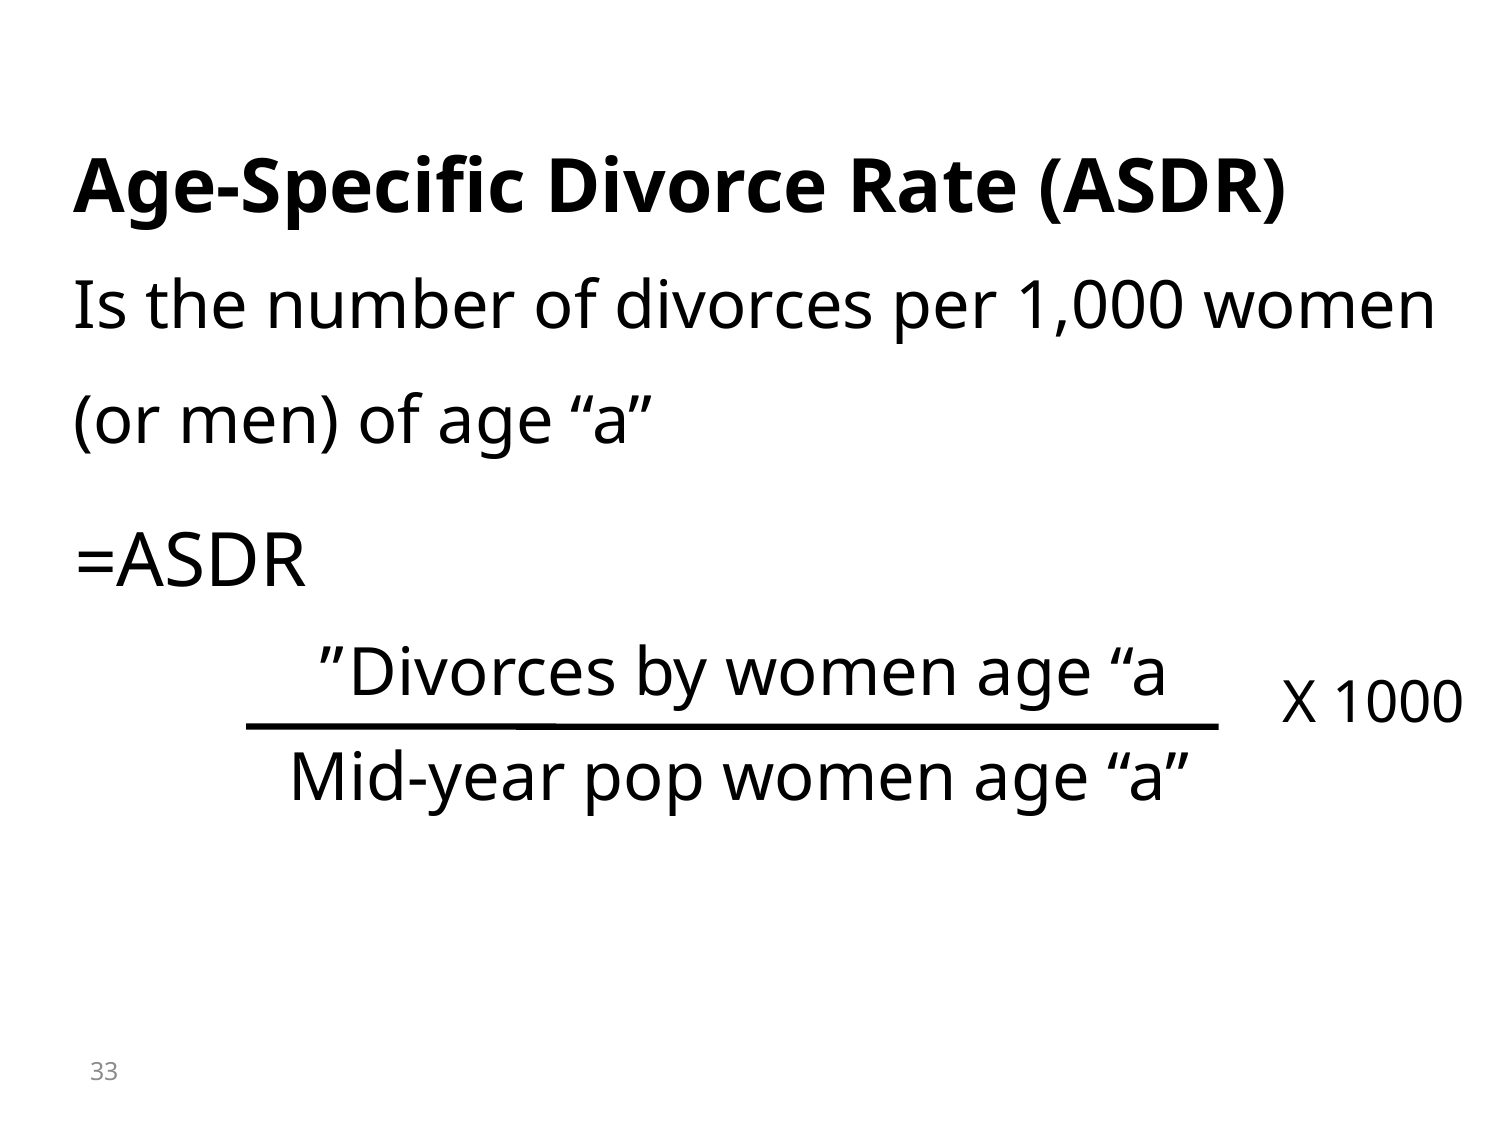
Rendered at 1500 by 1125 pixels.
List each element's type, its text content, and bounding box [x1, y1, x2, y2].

slide_number 33 [75, 1042, 425, 1103]
text_box ASDR= [60, 503, 322, 609]
text_box Divorces by women age “a” [300, 621, 1185, 716]
text_box Age-Specific Divorce Rate (ASDR) Is the number of divorces per 1,000 women (or men) of age “a” [58, 105, 1500, 464]
text_box X 1000 [1267, 656, 1480, 741]
text_box Mid-year pop women age “a” [274, 736, 1205, 822]
